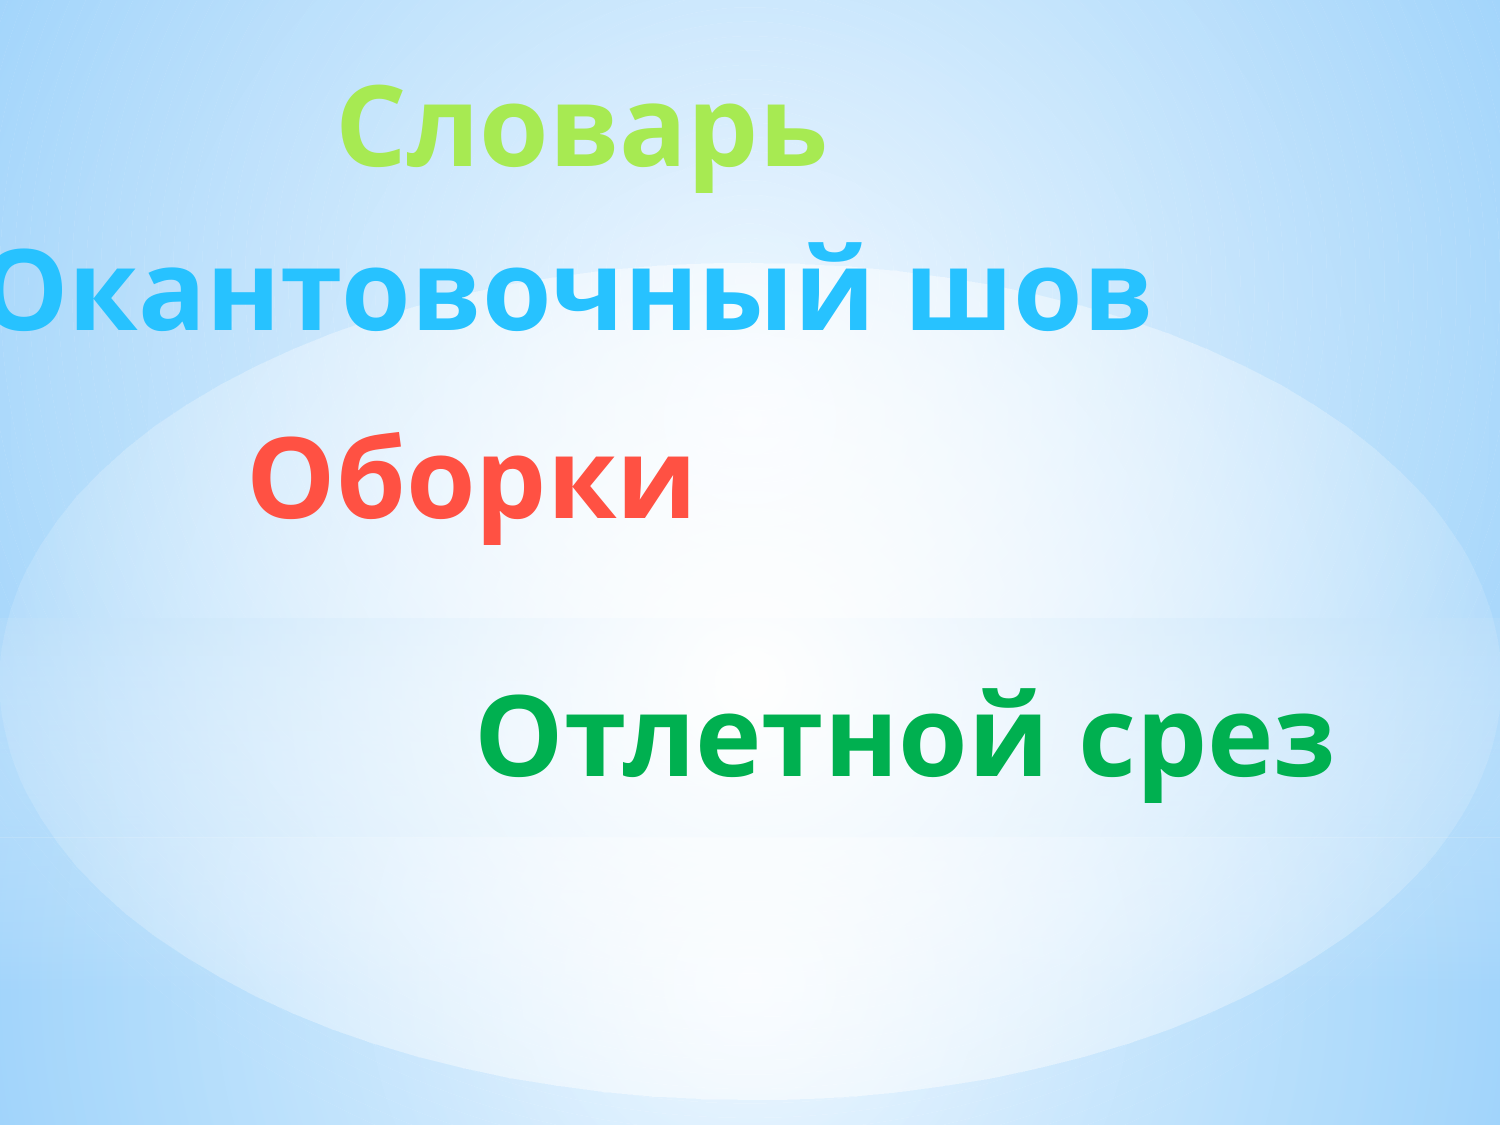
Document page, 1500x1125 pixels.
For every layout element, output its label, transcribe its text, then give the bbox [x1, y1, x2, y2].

text_box Словарь [320, 46, 873, 197]
text_box Оборки [231, 398, 742, 549]
text_box Отлетной срез [460, 656, 1352, 806]
text_box Окантовочный шов [0, 210, 1170, 361]
